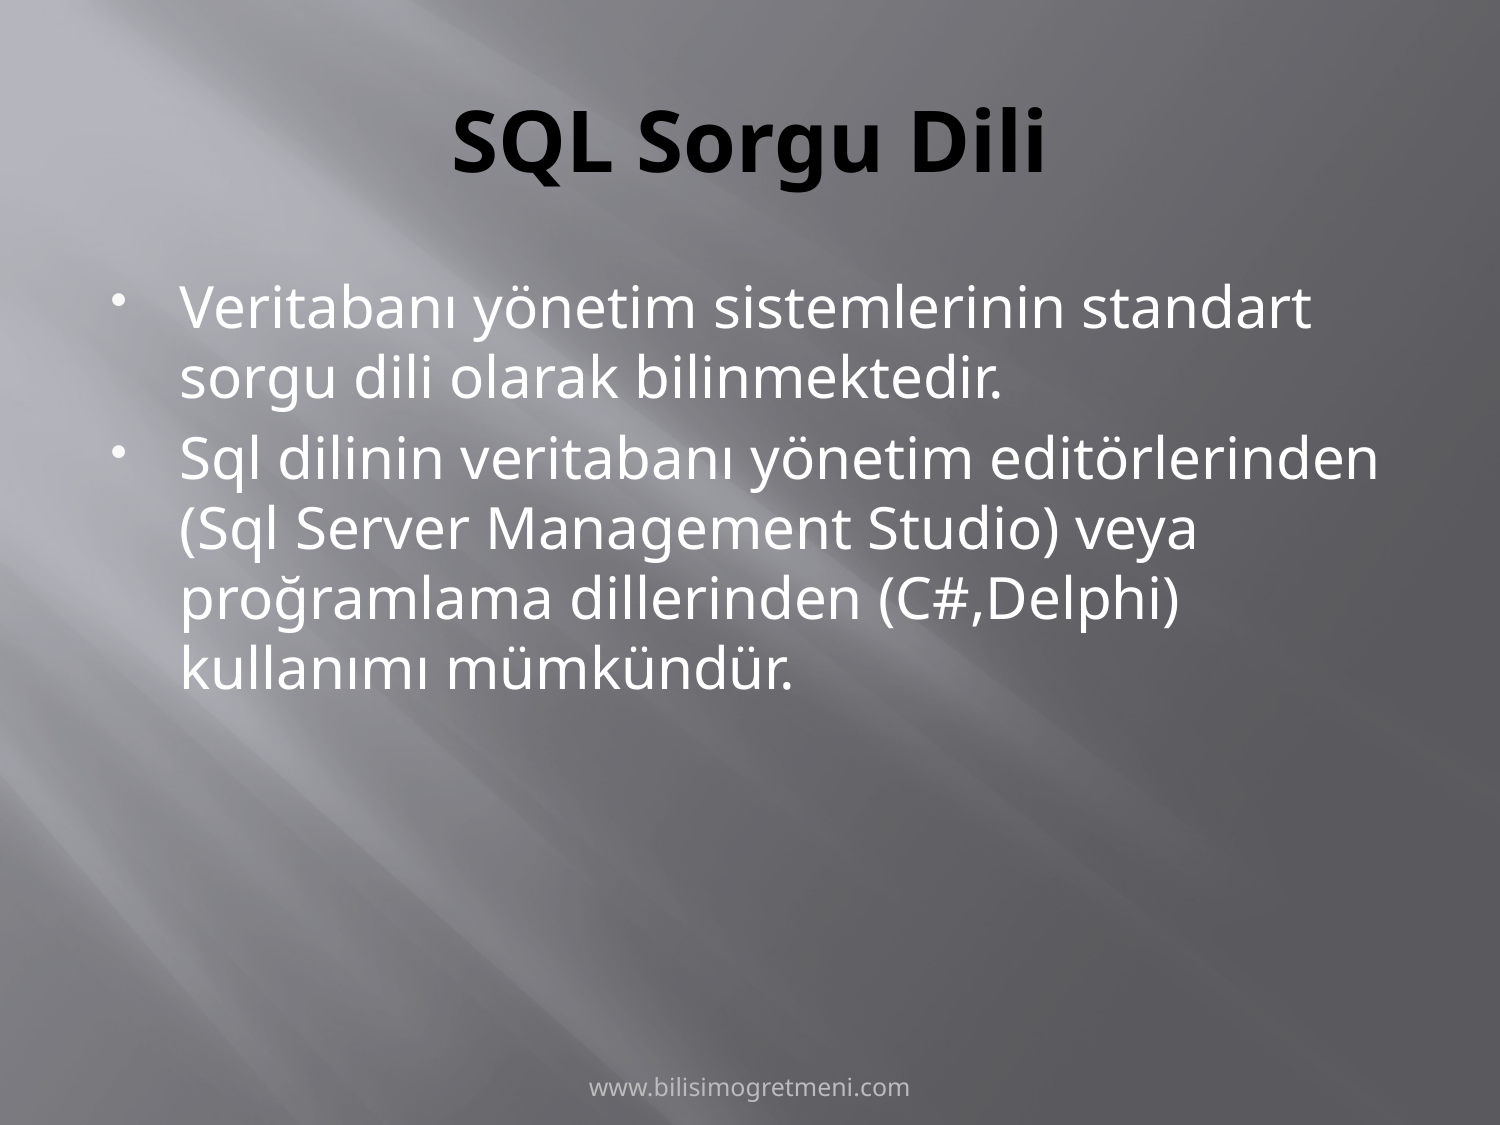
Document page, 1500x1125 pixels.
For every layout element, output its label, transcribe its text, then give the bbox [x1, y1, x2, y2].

list Veritabanı yönetim sistemlerinin standart sorgu dili olarak bilinmektedir. Sql dilinin veritabanı yönetim editörlerinden (Sql Server Management Studio) veya proğramlama dillerinden (C#,Delphi) kullanımı mümkündür. [75, 262, 1425, 1035]
footer www.bilisimogretmeni.com [512, 1052, 988, 1113]
title SQL Sorgu Dili [75, 45, 1425, 233]
